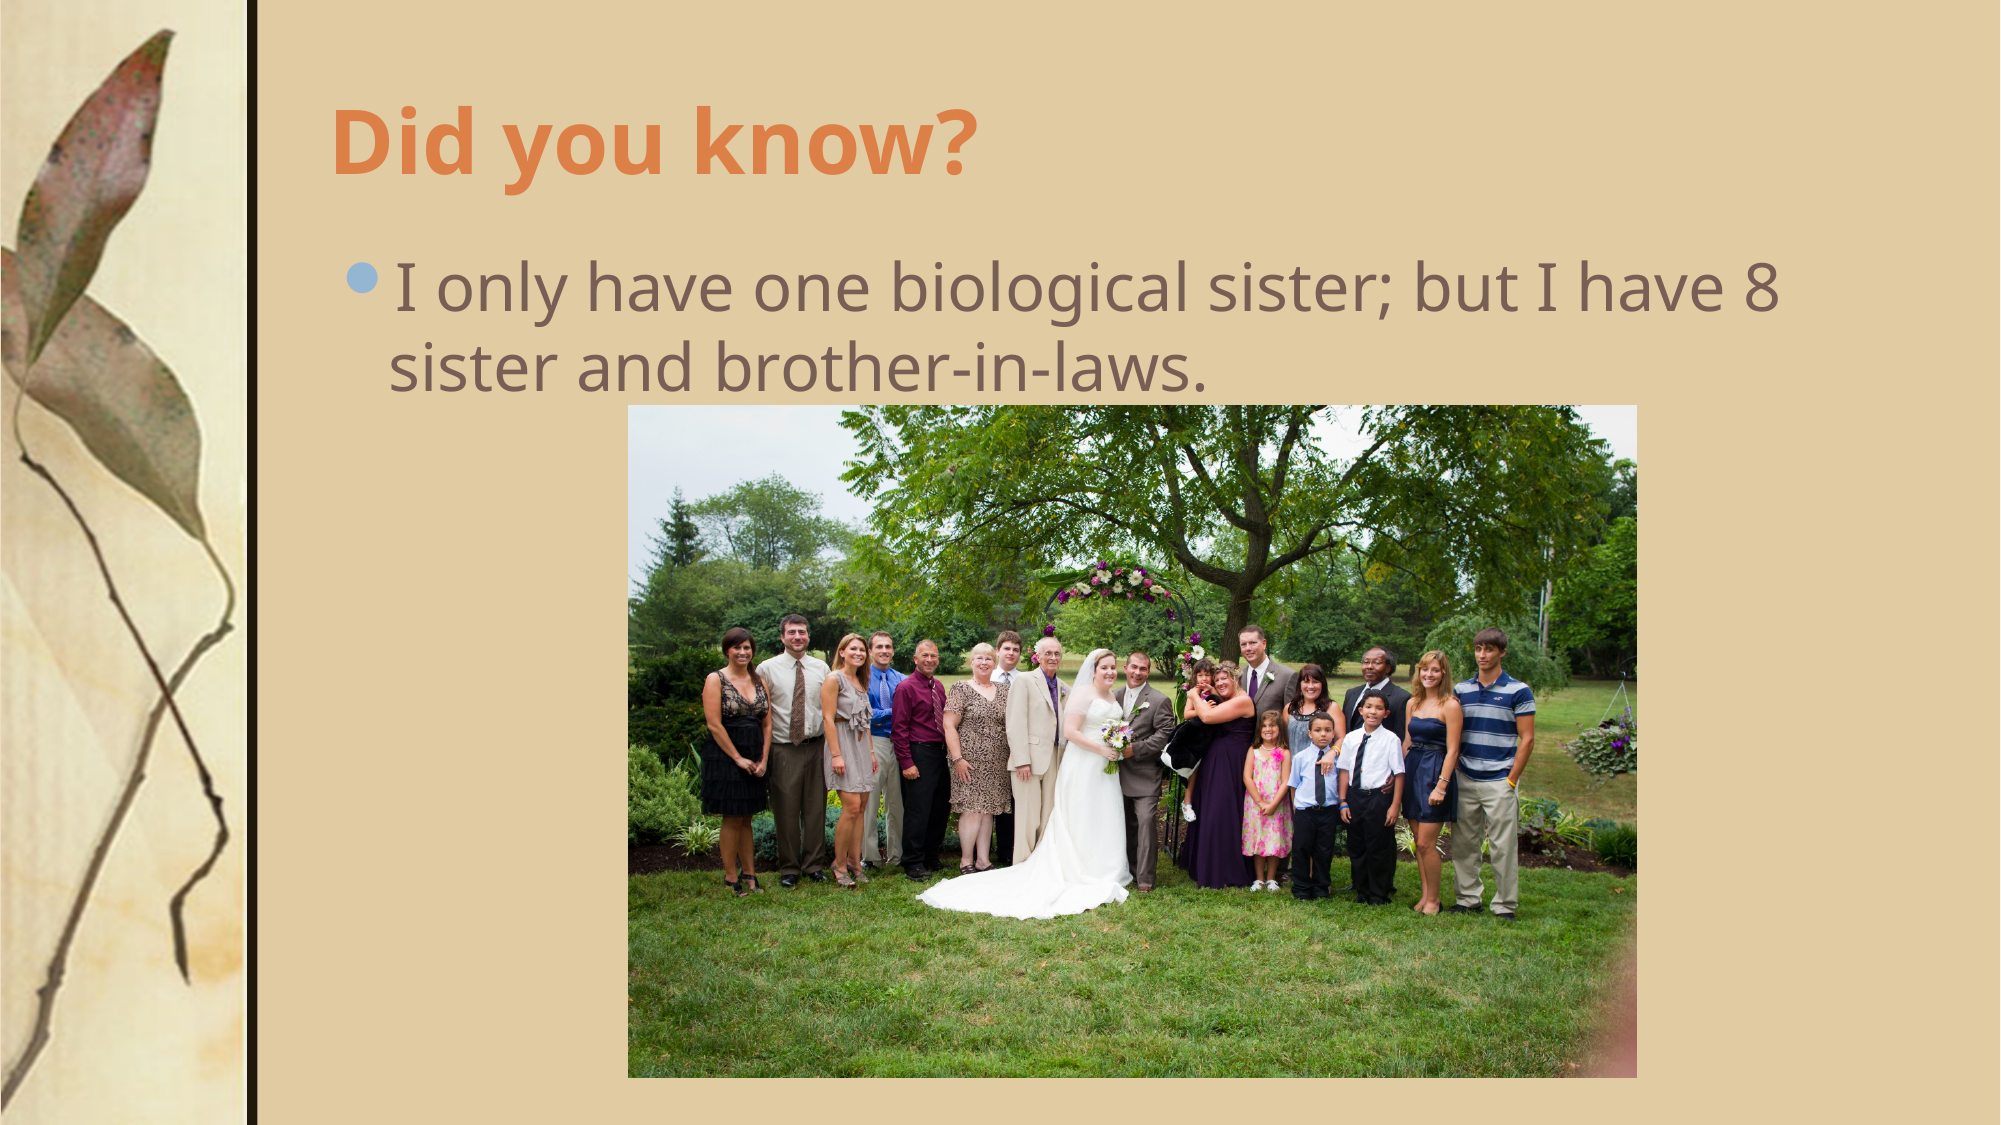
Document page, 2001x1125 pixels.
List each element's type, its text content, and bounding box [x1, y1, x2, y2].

title Did you know? [313, 45, 1954, 233]
picture [628, 405, 1637, 1078]
picture [1, 0, 247, 1125]
list I only have one biological sister; but I have 8 sister and brother-in-laws. [313, 237, 1954, 1025]
